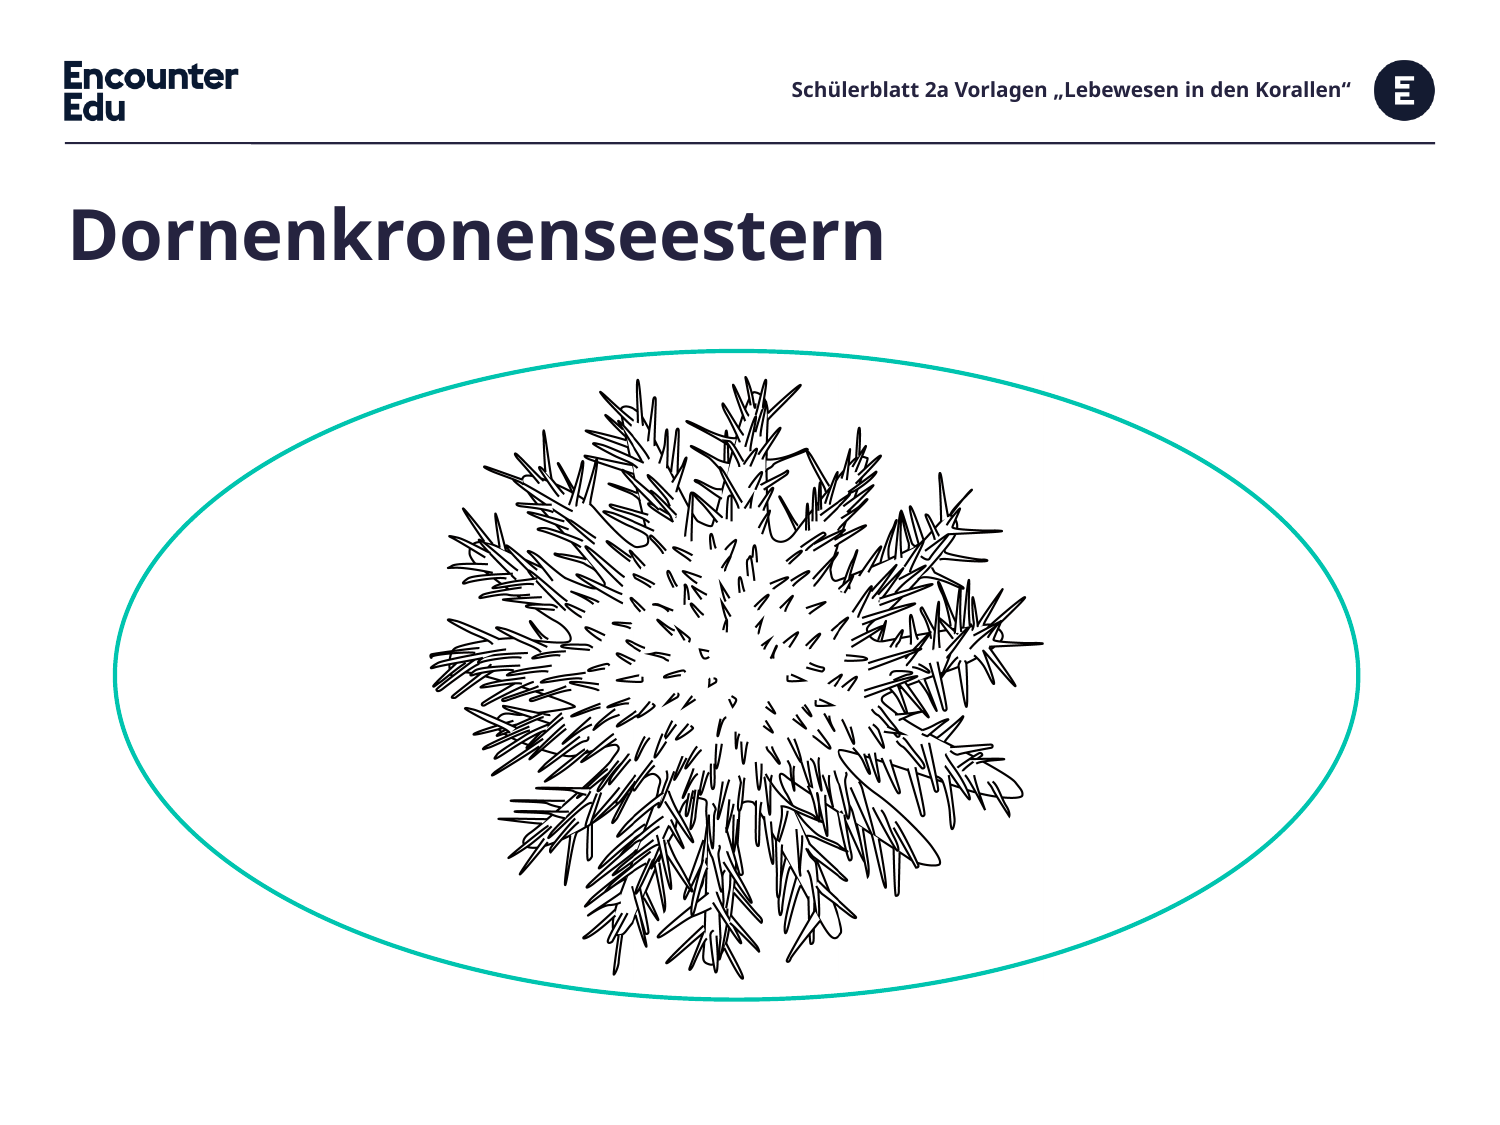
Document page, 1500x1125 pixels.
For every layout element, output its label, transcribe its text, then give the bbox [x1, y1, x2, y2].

text_box [929, 366, 972, 375]
picture [60, 59, 243, 122]
picture [429, 375, 1045, 981]
list Dornenkronenseestern [59, 191, 929, 394]
picture [1372, 58, 1436, 122]
text_box [1045, 393, 1359, 957]
text_box [529, 981, 945, 1000]
text_box [114, 394, 429, 958]
title Schülerblatt 2a Vorlagen „Lebewesen in den Korallen“ [749, 67, 1359, 114]
